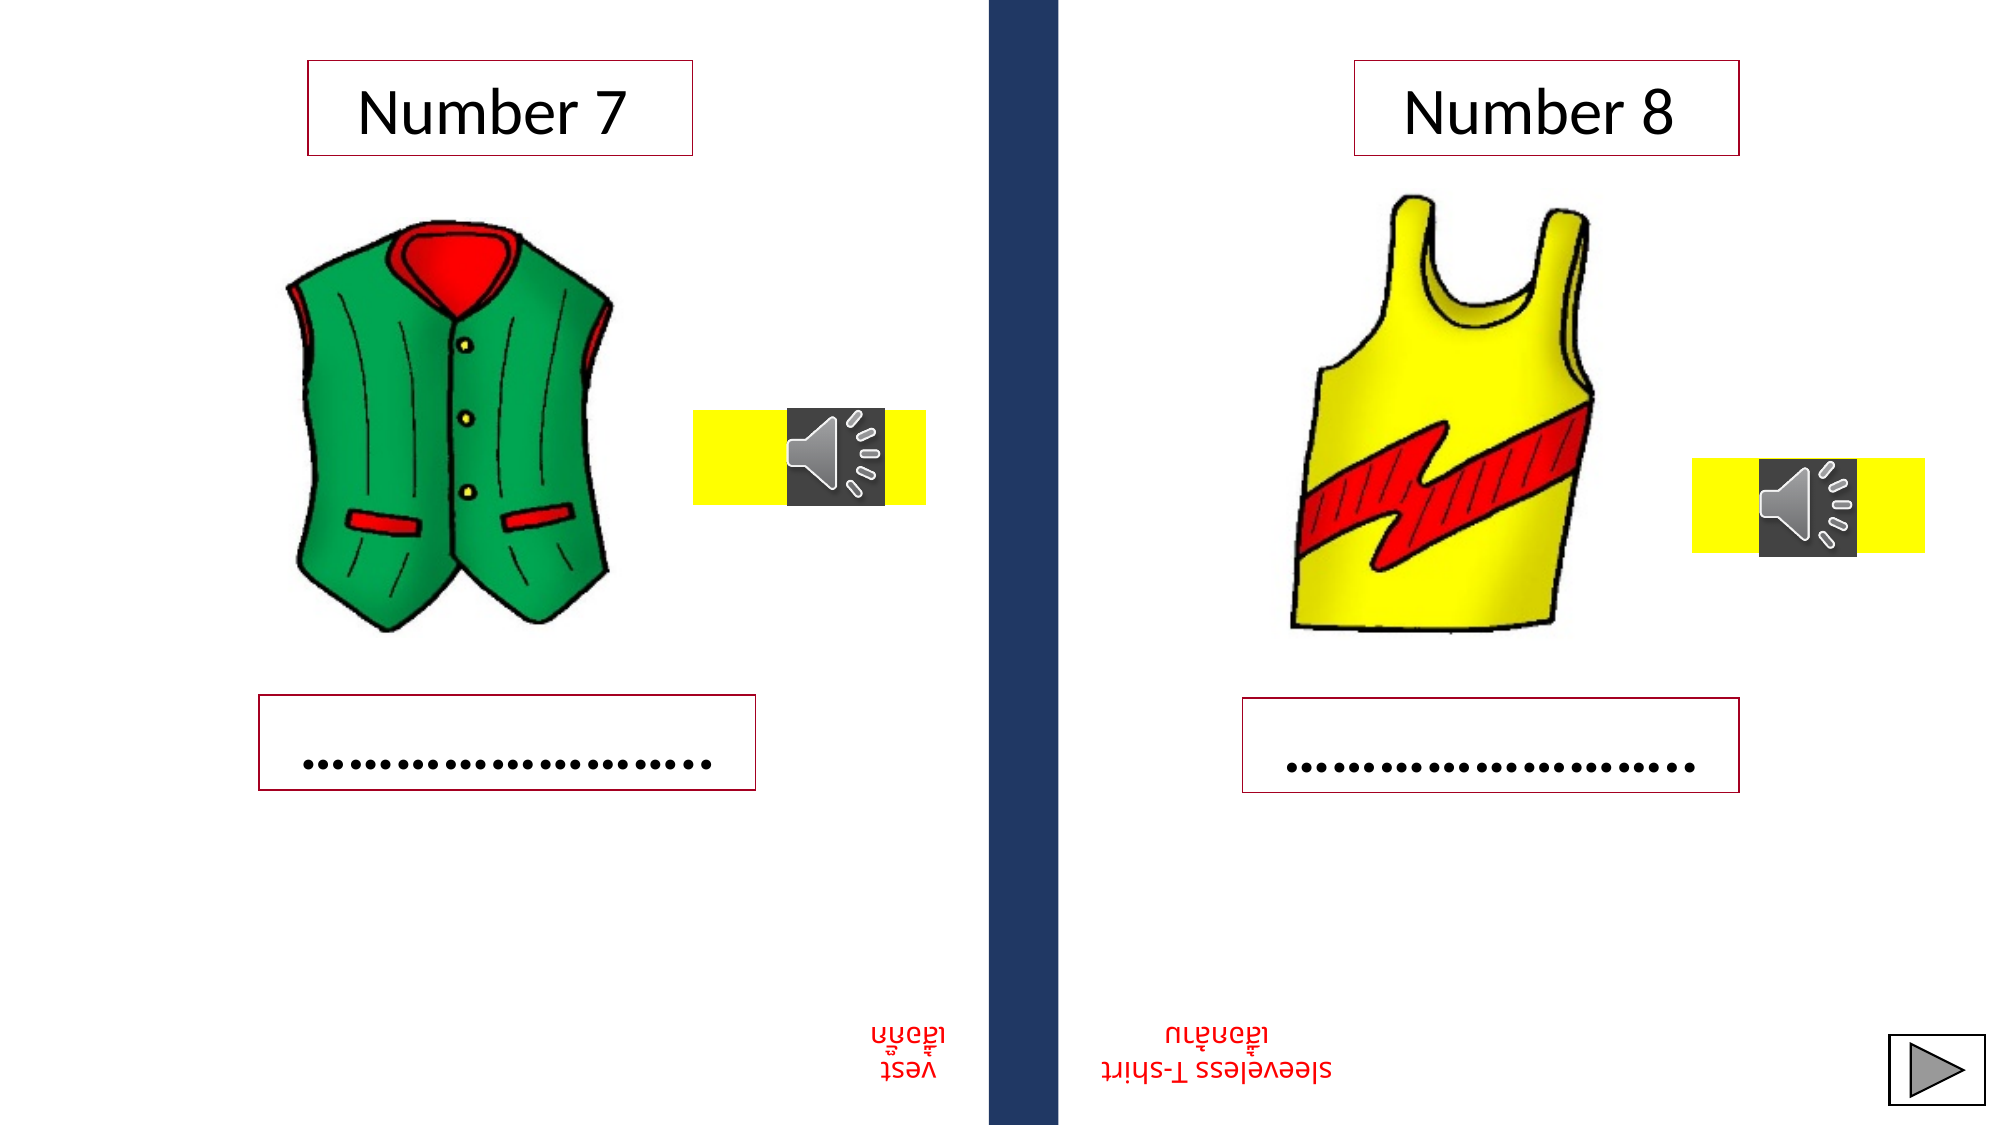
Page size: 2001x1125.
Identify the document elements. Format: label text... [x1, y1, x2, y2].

text_box …………………….. [1242, 697, 1739, 793]
picture [1758, 457, 1859, 558]
text_box …………………….. [259, 695, 756, 790]
text_box [988, 0, 1059, 1125]
table_header [1692, 458, 1758, 553]
picture [786, 406, 887, 507]
picture [1242, 188, 1644, 648]
text_box sleeveless T-shirt เสื้อกล้าม [1079, 1014, 1355, 1100]
picture [236, 217, 665, 638]
text_box Number 7 [308, 60, 693, 156]
text_box [1888, 1034, 1986, 1106]
text_box vest เสื้อกั๊ก [828, 1014, 989, 1100]
table_header [887, 410, 926, 505]
table_header [693, 410, 786, 505]
table_header [1859, 458, 1925, 553]
text_box Number 8 [1354, 60, 1739, 156]
